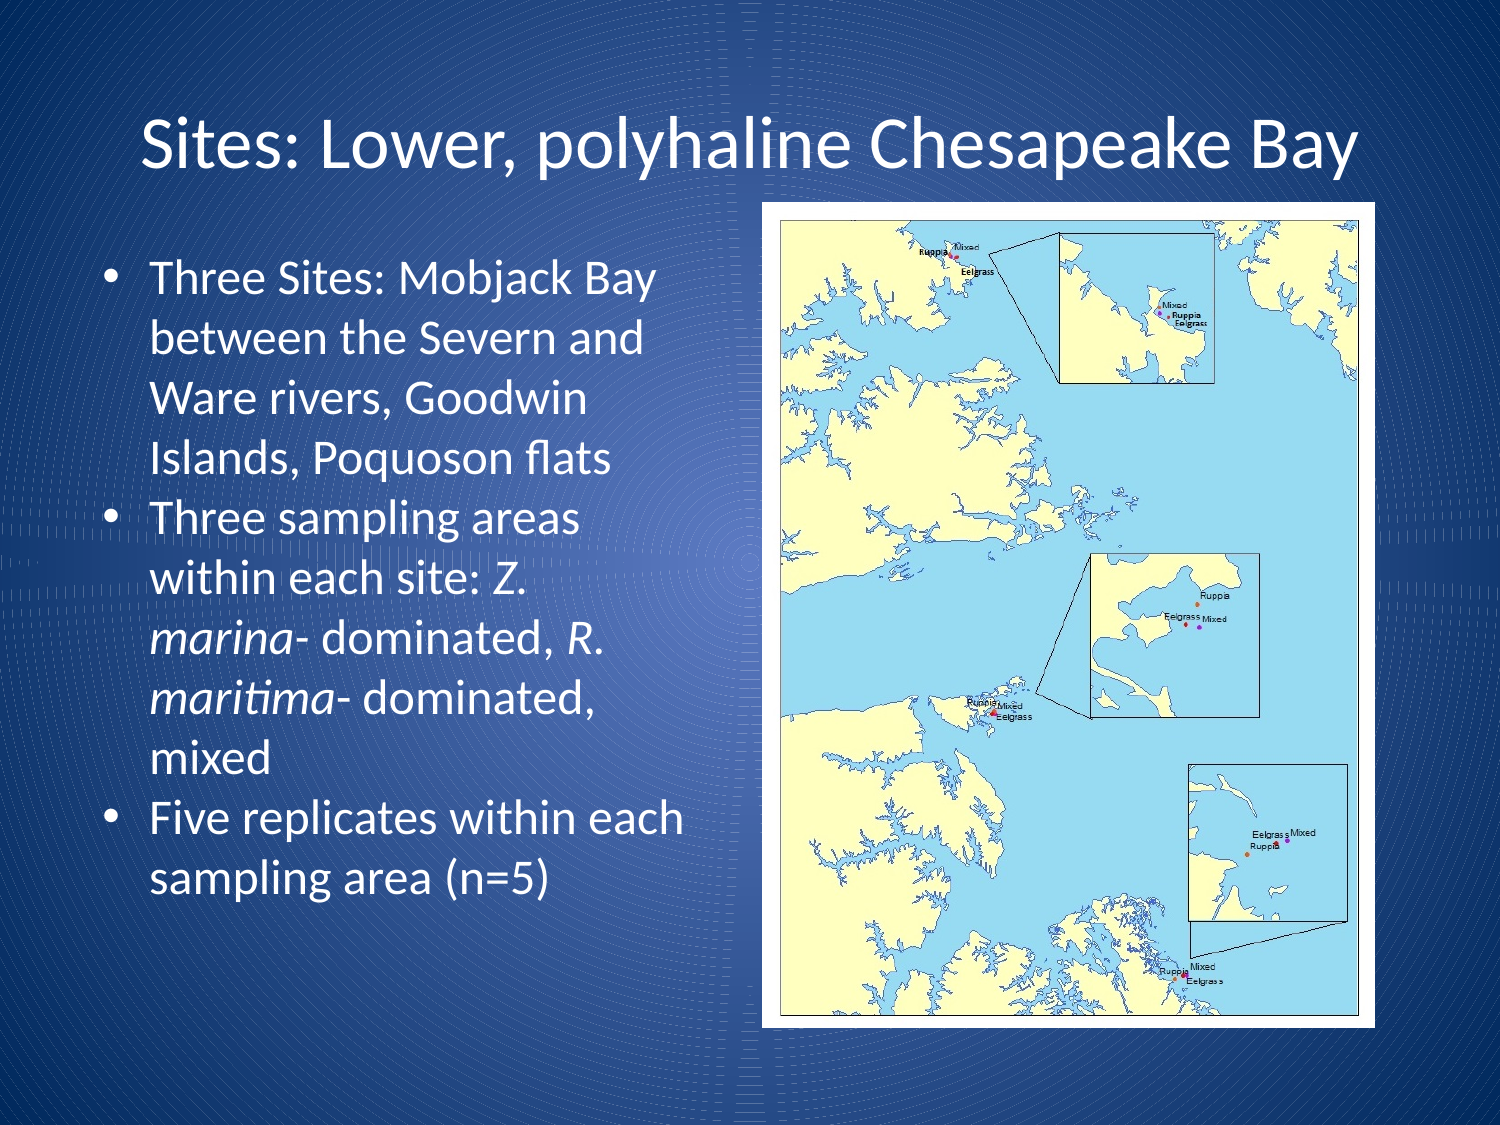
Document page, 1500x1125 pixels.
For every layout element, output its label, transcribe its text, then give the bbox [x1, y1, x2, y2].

text_box Three Sites: Mobjack Bay between the Severn and Ware rivers, Goodwin Islands, Poquoson flats Three sampling areas within each site: Z. marina- dominated, R. maritima- dominated, mixed Five replicates within each sampling area (n=5) [87, 237, 700, 958]
picture [762, 202, 1376, 1028]
title Sites: Lower, polyhaline Chesapeake Bay [75, 45, 1425, 233]
